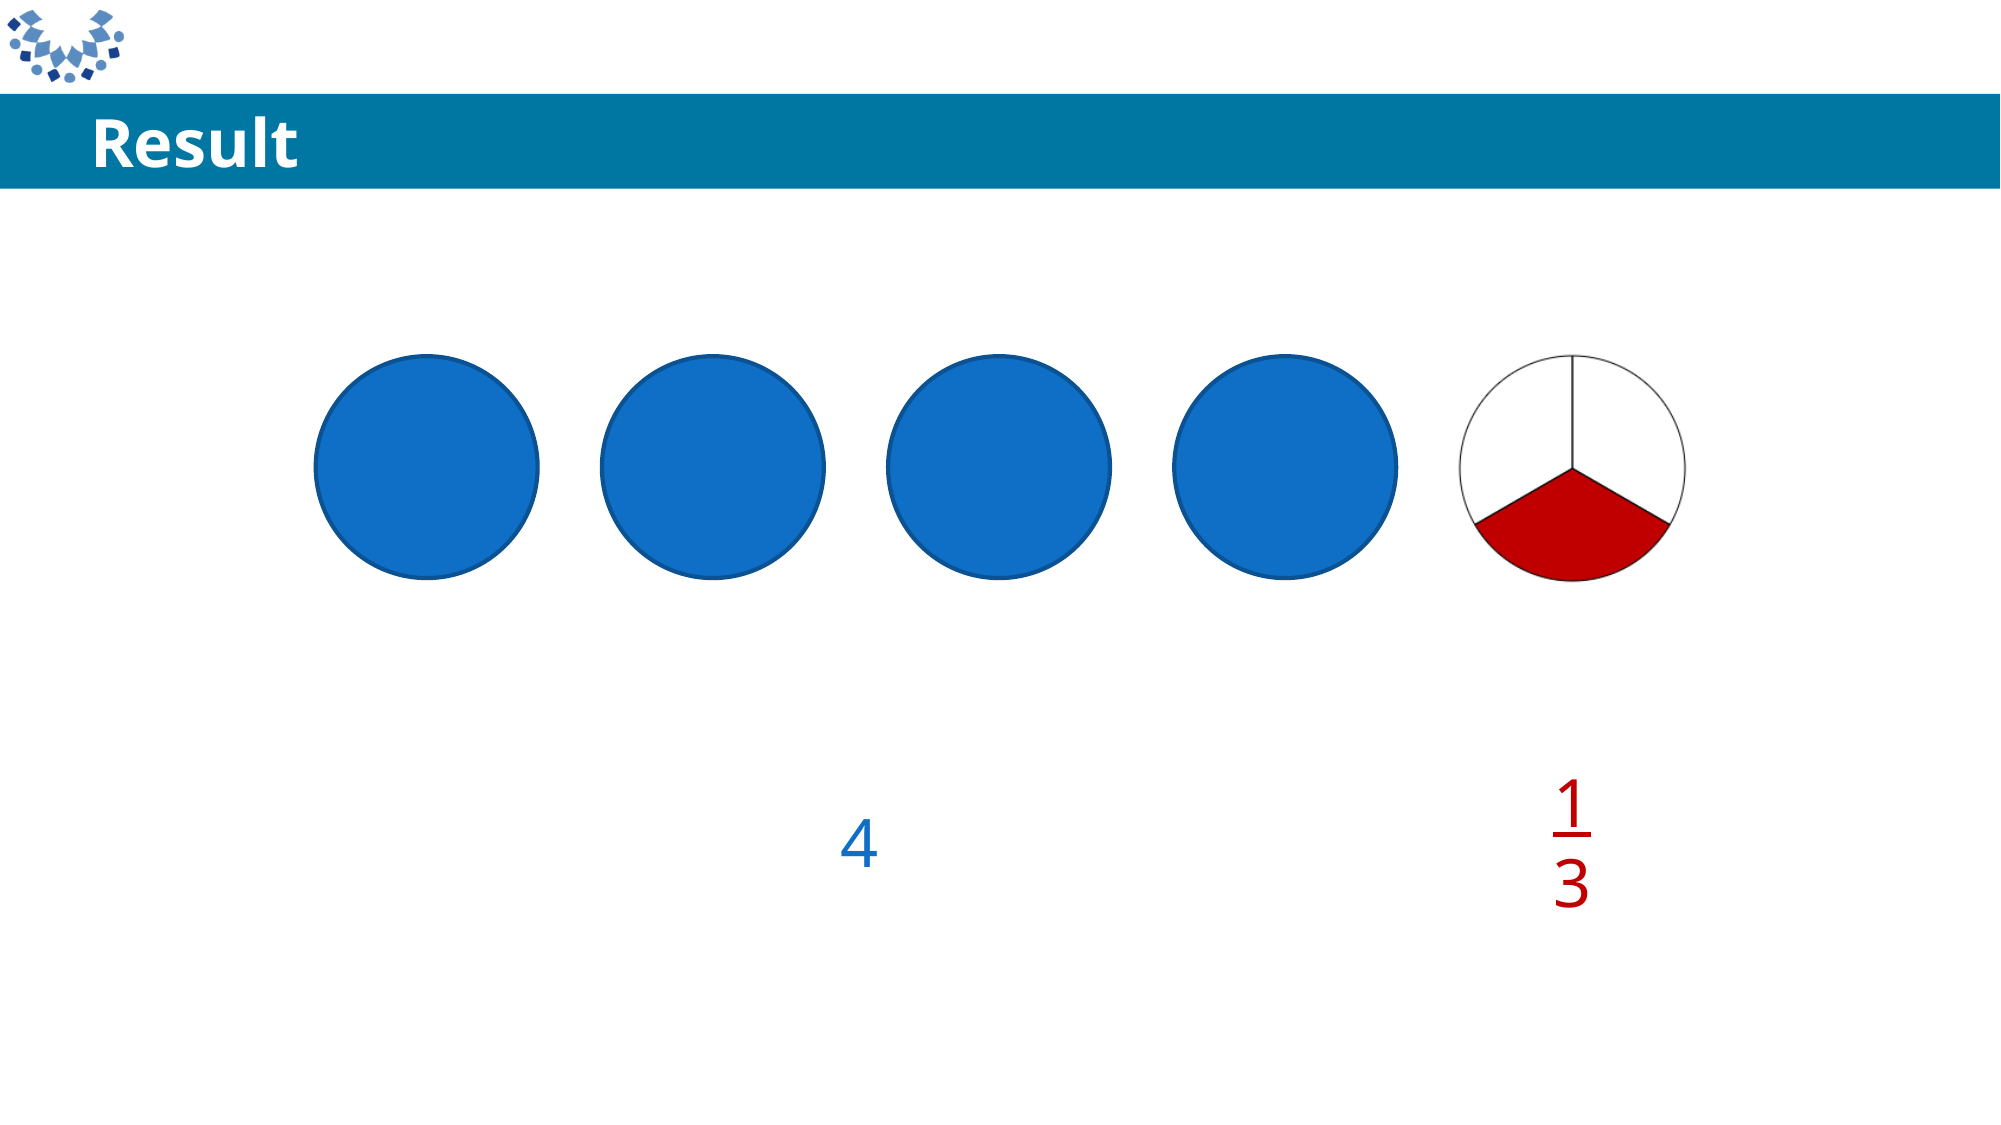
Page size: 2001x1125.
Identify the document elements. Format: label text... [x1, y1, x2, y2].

text_box [1172, 354, 1399, 581]
text_box [599, 354, 826, 581]
text_box 4 [825, 793, 894, 889]
picture [1454, 350, 1691, 587]
text_box [313, 354, 540, 581]
picture [0, 10, 129, 87]
text_box [885, 354, 1113, 581]
text_box Result [0, 93, 2000, 189]
text_box 1 3 [1538, 753, 1607, 928]
